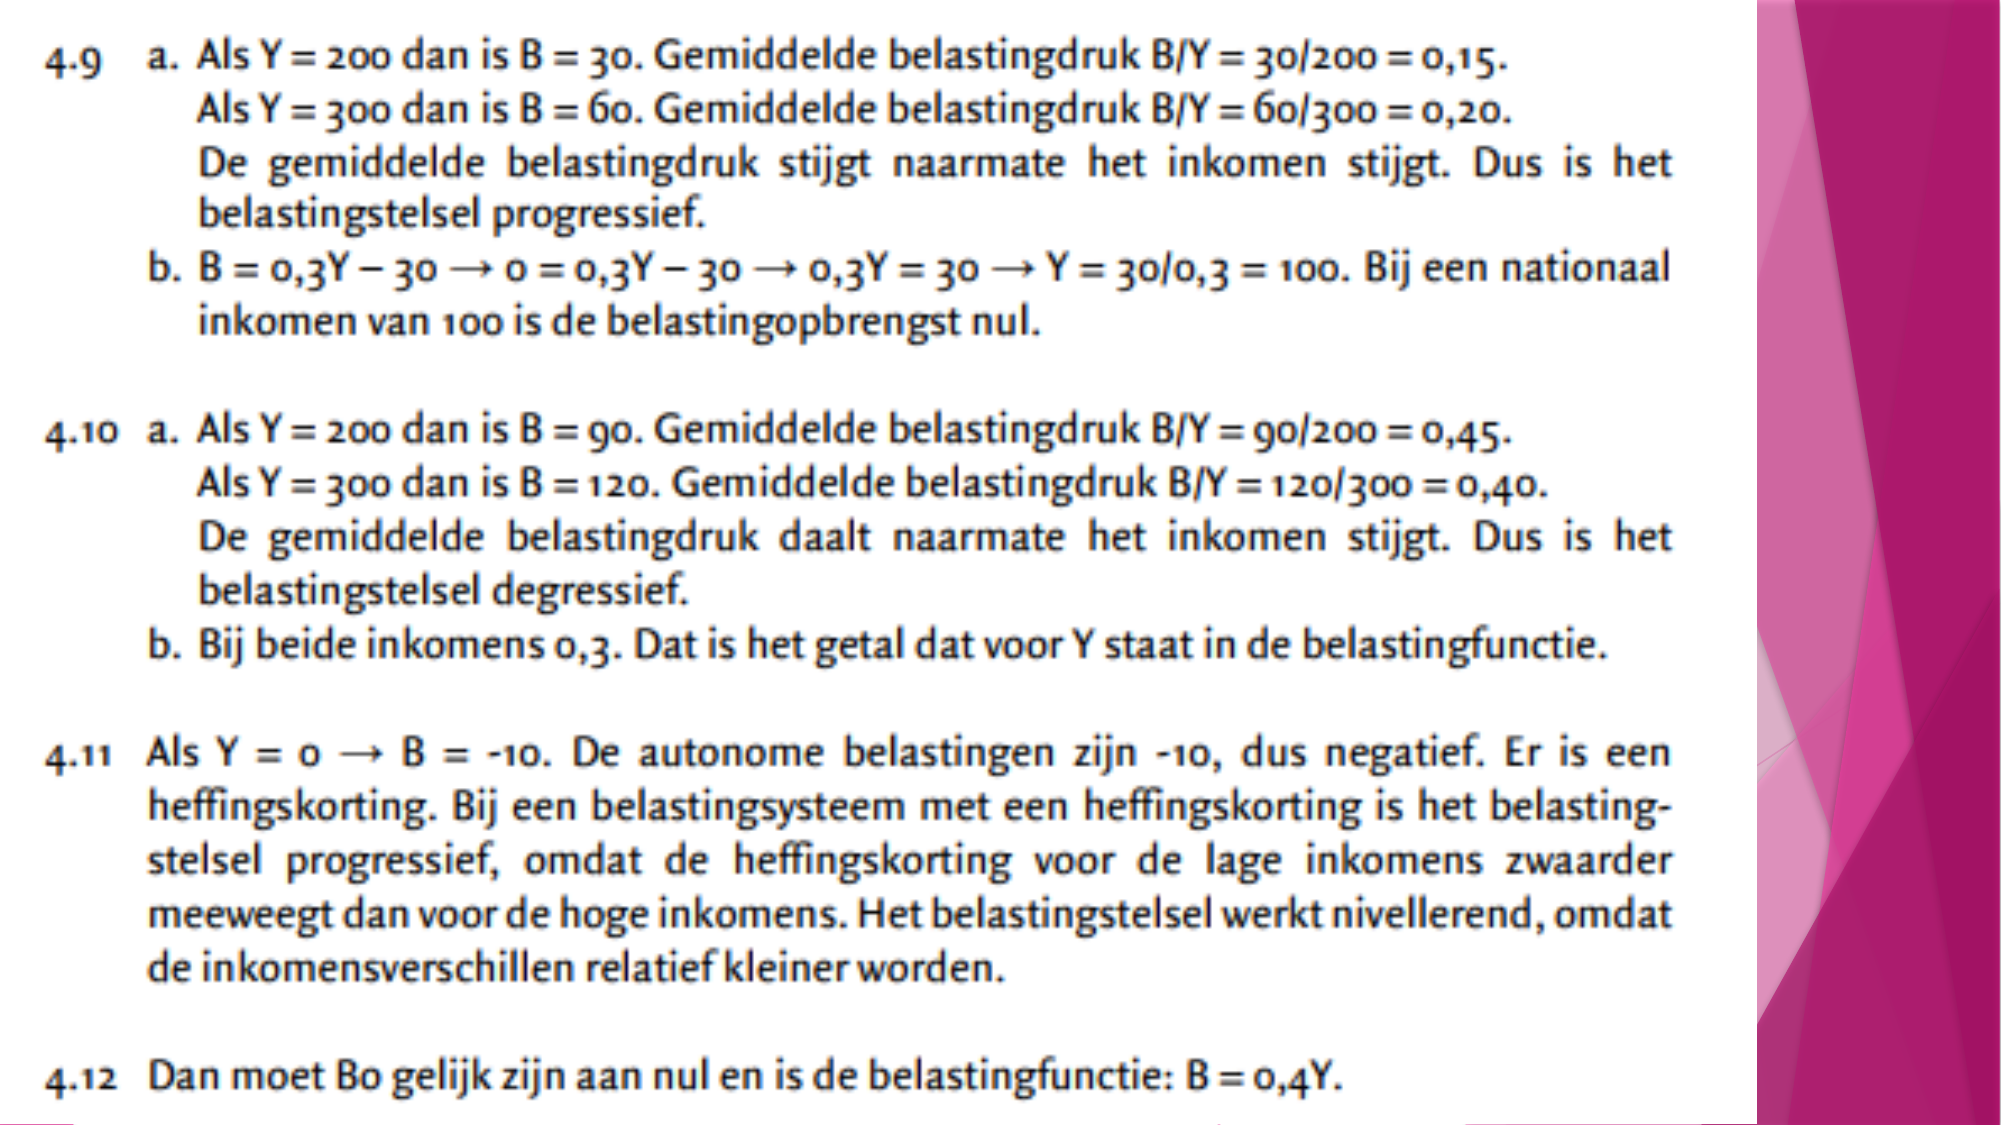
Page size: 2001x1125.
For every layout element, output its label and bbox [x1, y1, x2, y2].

picture [0, 0, 1757, 1125]
